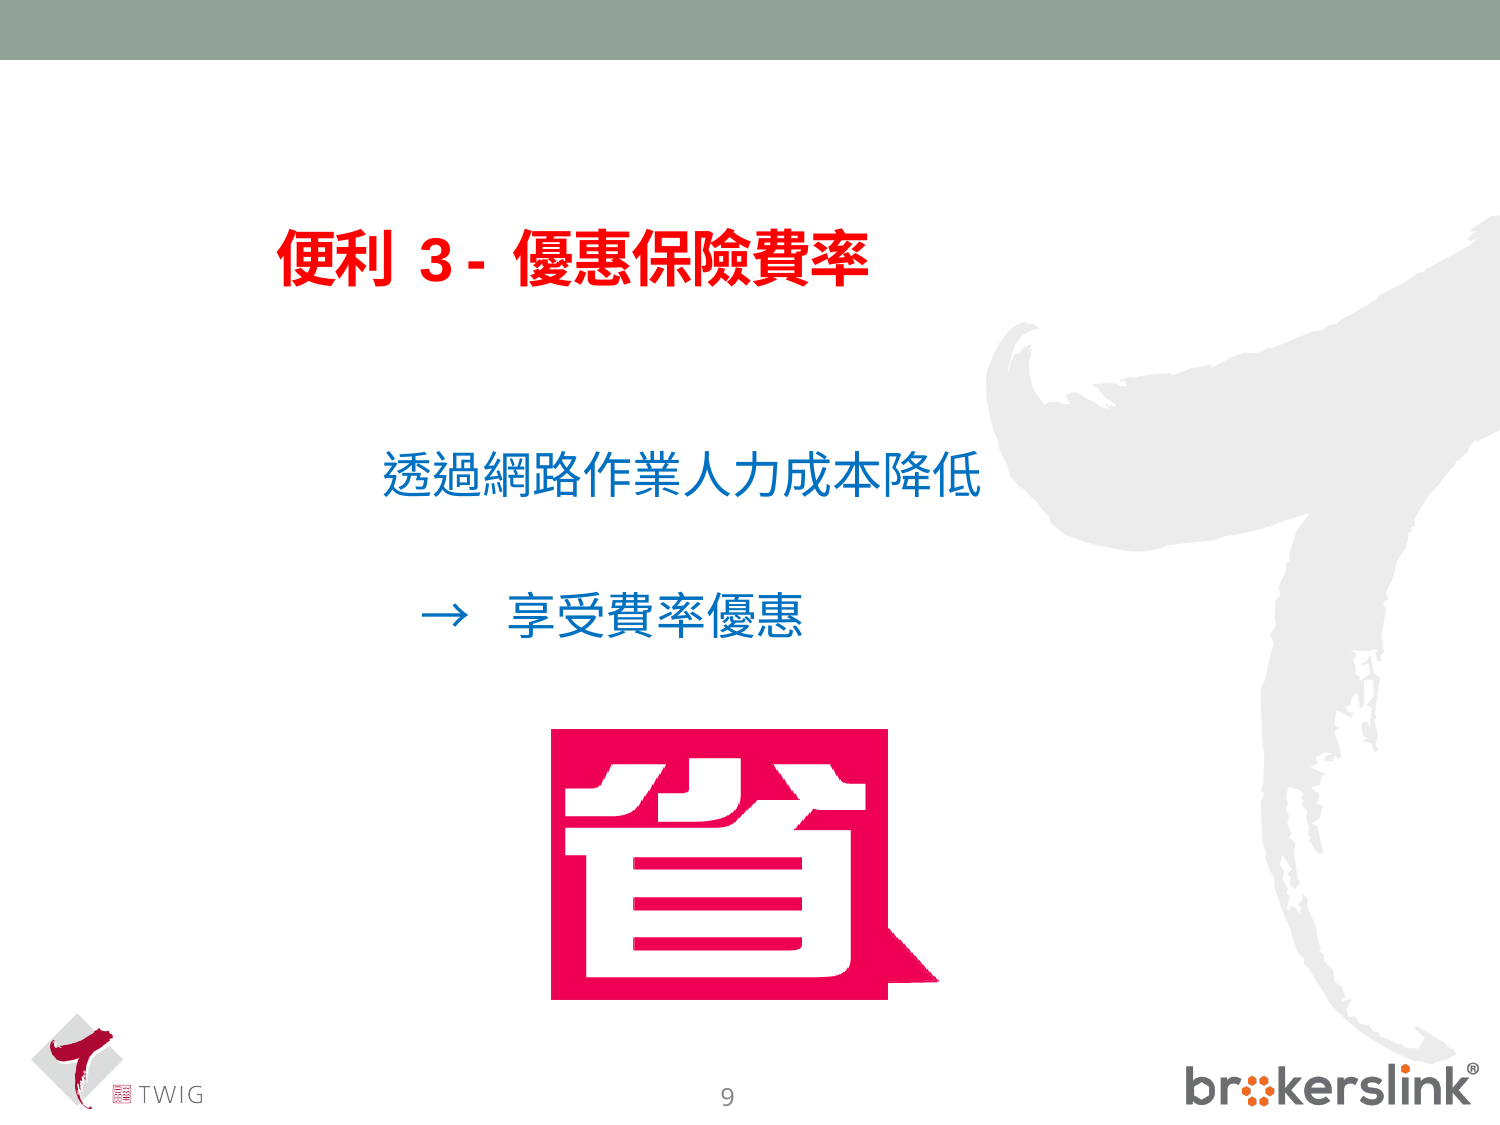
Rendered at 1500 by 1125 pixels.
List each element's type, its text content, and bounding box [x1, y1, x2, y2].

picture [1180, 1058, 1481, 1112]
picture [536, 721, 946, 1013]
picture [31, 1013, 202, 1112]
title 便利 3 - 優惠保險費率 [80, 212, 1375, 376]
text_box 9 [399, 1068, 750, 1125]
list 透過網路作業人力成本降低 → 享受費率優惠 [91, 350, 1230, 678]
